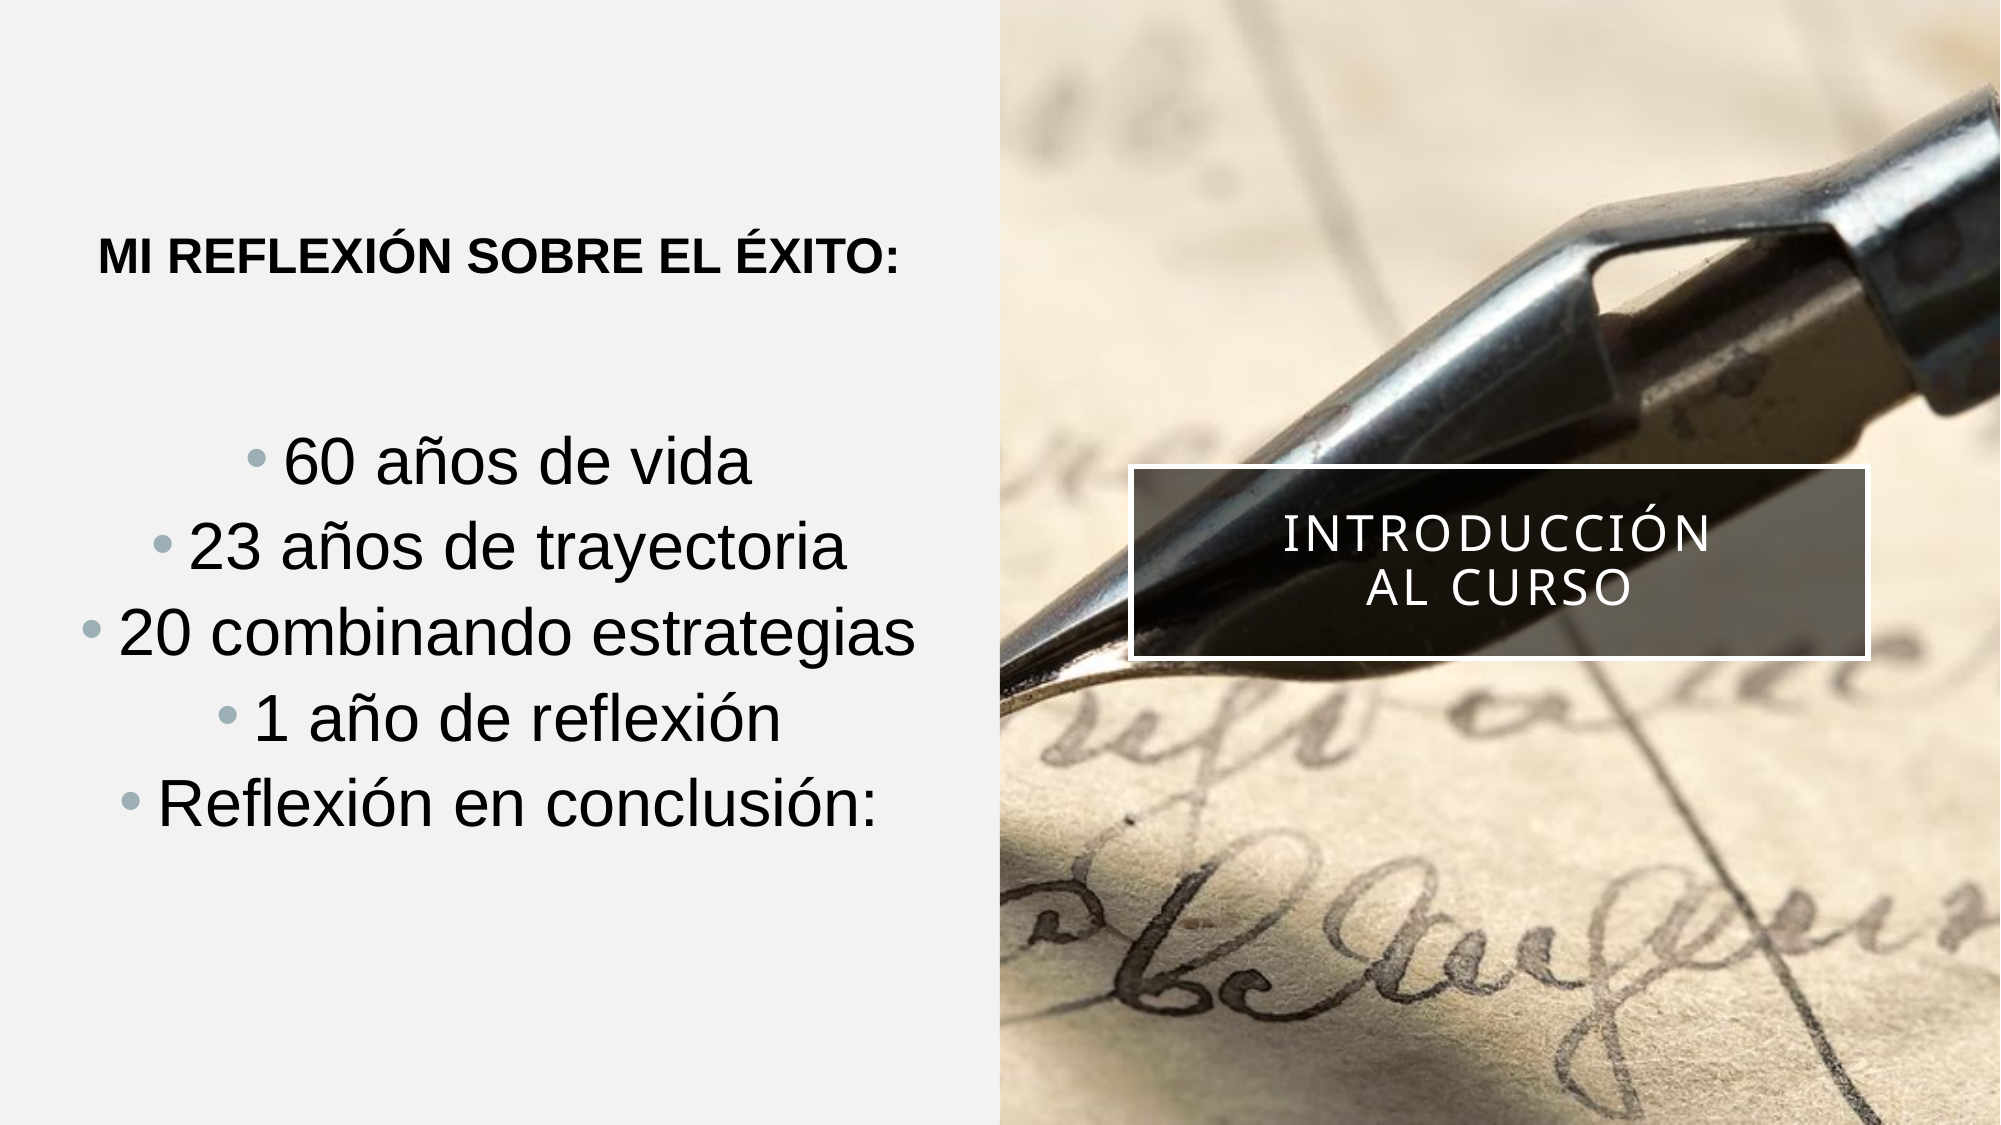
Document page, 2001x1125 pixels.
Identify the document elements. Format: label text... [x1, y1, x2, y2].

picture [999, 0, 2000, 1125]
list MI REFLEXIÓN SOBRE EL ÉXITO: 60 años de vida 23 años de trayectoria 20 combinando estrategias 1 año de reflexión Reflexión en conclusión: [0, 1, 999, 1125]
